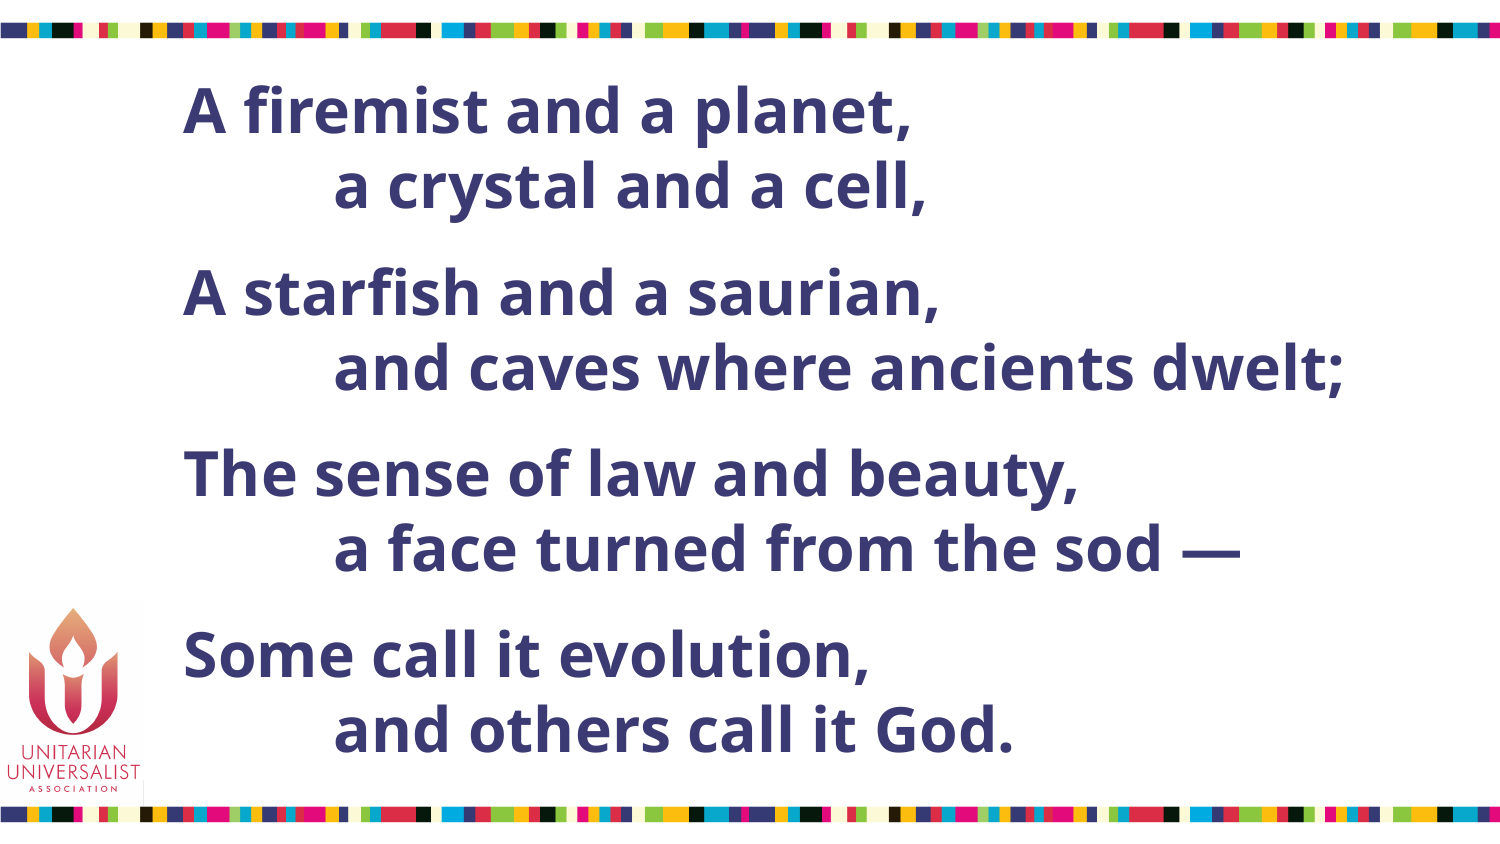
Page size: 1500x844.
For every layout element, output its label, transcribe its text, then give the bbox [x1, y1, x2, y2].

text_box A firemist and a planet, a crystal and a cell, A starfish and a saurian, and caves where ancients dwelt; The sense of law and beauty, a face turned from the sod — Some call it evolution, and others call it God. [168, 56, 1421, 780]
picture [0, 600, 1500, 824]
picture [0, 22, 1500, 40]
